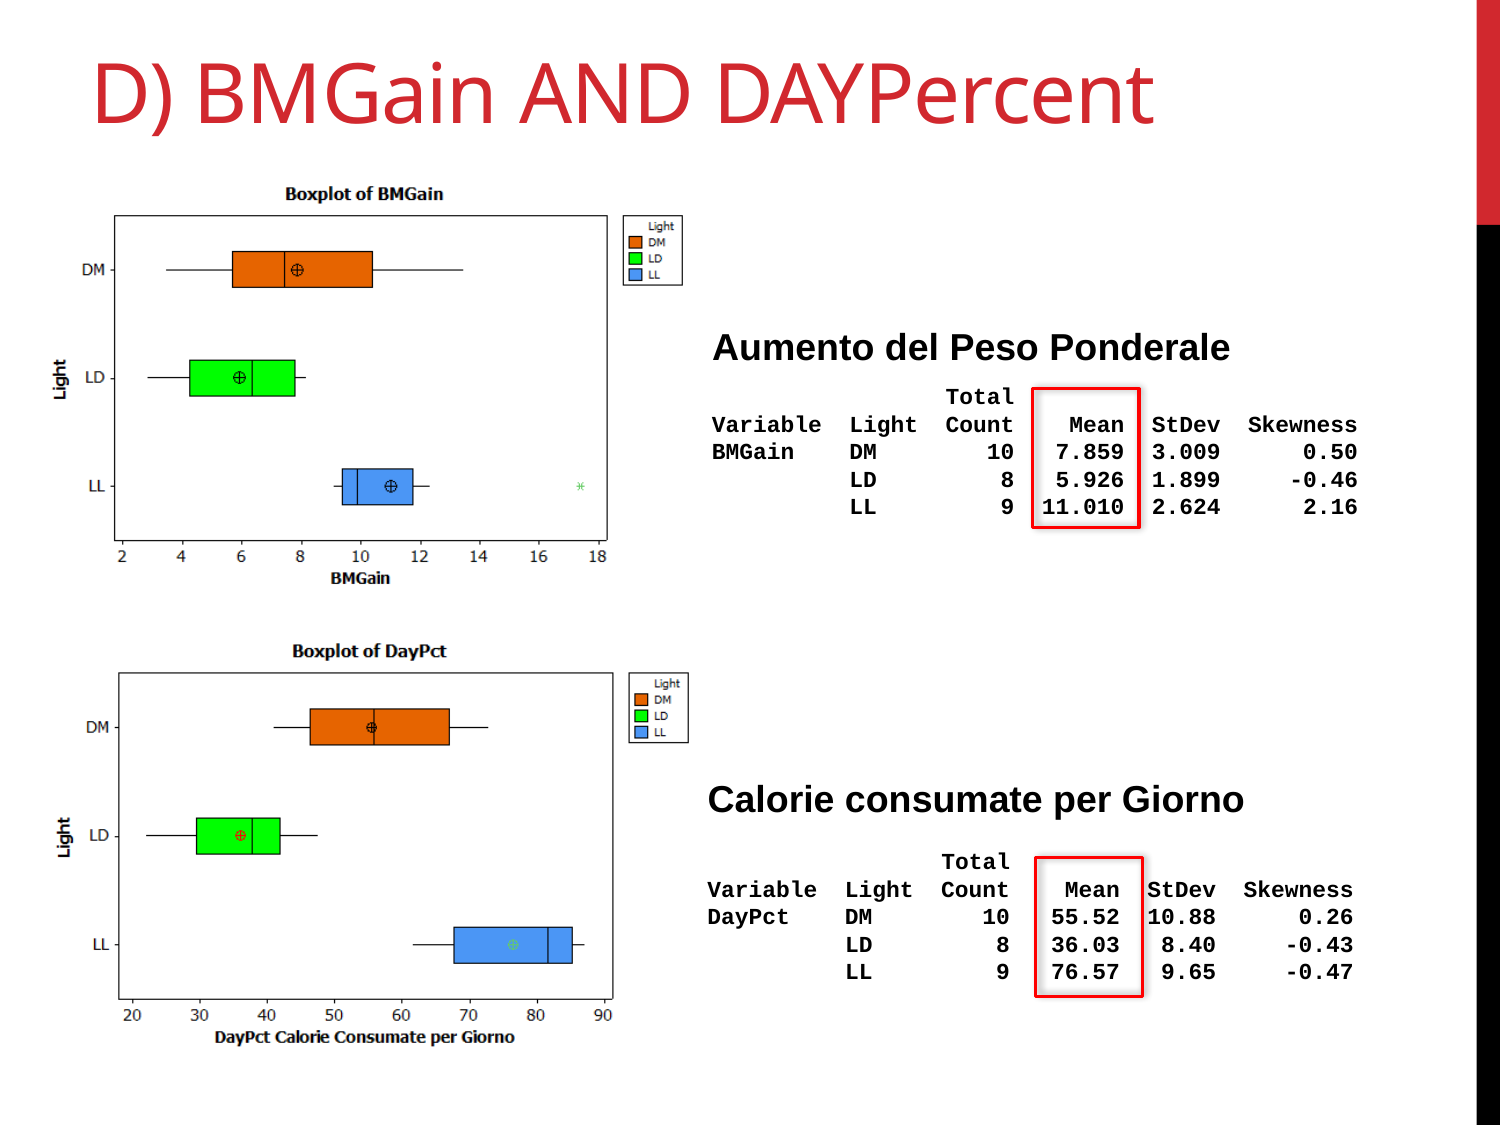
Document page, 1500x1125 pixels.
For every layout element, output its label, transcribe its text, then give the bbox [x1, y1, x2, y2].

picture [35, 619, 705, 1065]
text_box [1035, 856, 1143, 997]
text_box Total Variable Light Count Mean StDev Skewness BMGain DM 10 7.859 3.009 0.50 LD 8 5.926 1.899 -0.46 LL 9 11.010 2.624 2.16 [708, 376, 1410, 527]
text_box Aumento del Peso Ponderale [708, 315, 1414, 376]
title d) BMGain and DayPercent [75, 25, 1472, 148]
picture [32, 161, 698, 606]
text_box Total Variable Light Count Mean StDev Skewness DayPct DM 10 55.52 10.88 0.26 LD 8 36.03 8.40 -0.43 LL 9 76.57 9.65 -0.47 [713, 839, 1381, 992]
text_box [1032, 388, 1140, 529]
text_box Calorie consumate per Giorno [713, 767, 1410, 828]
